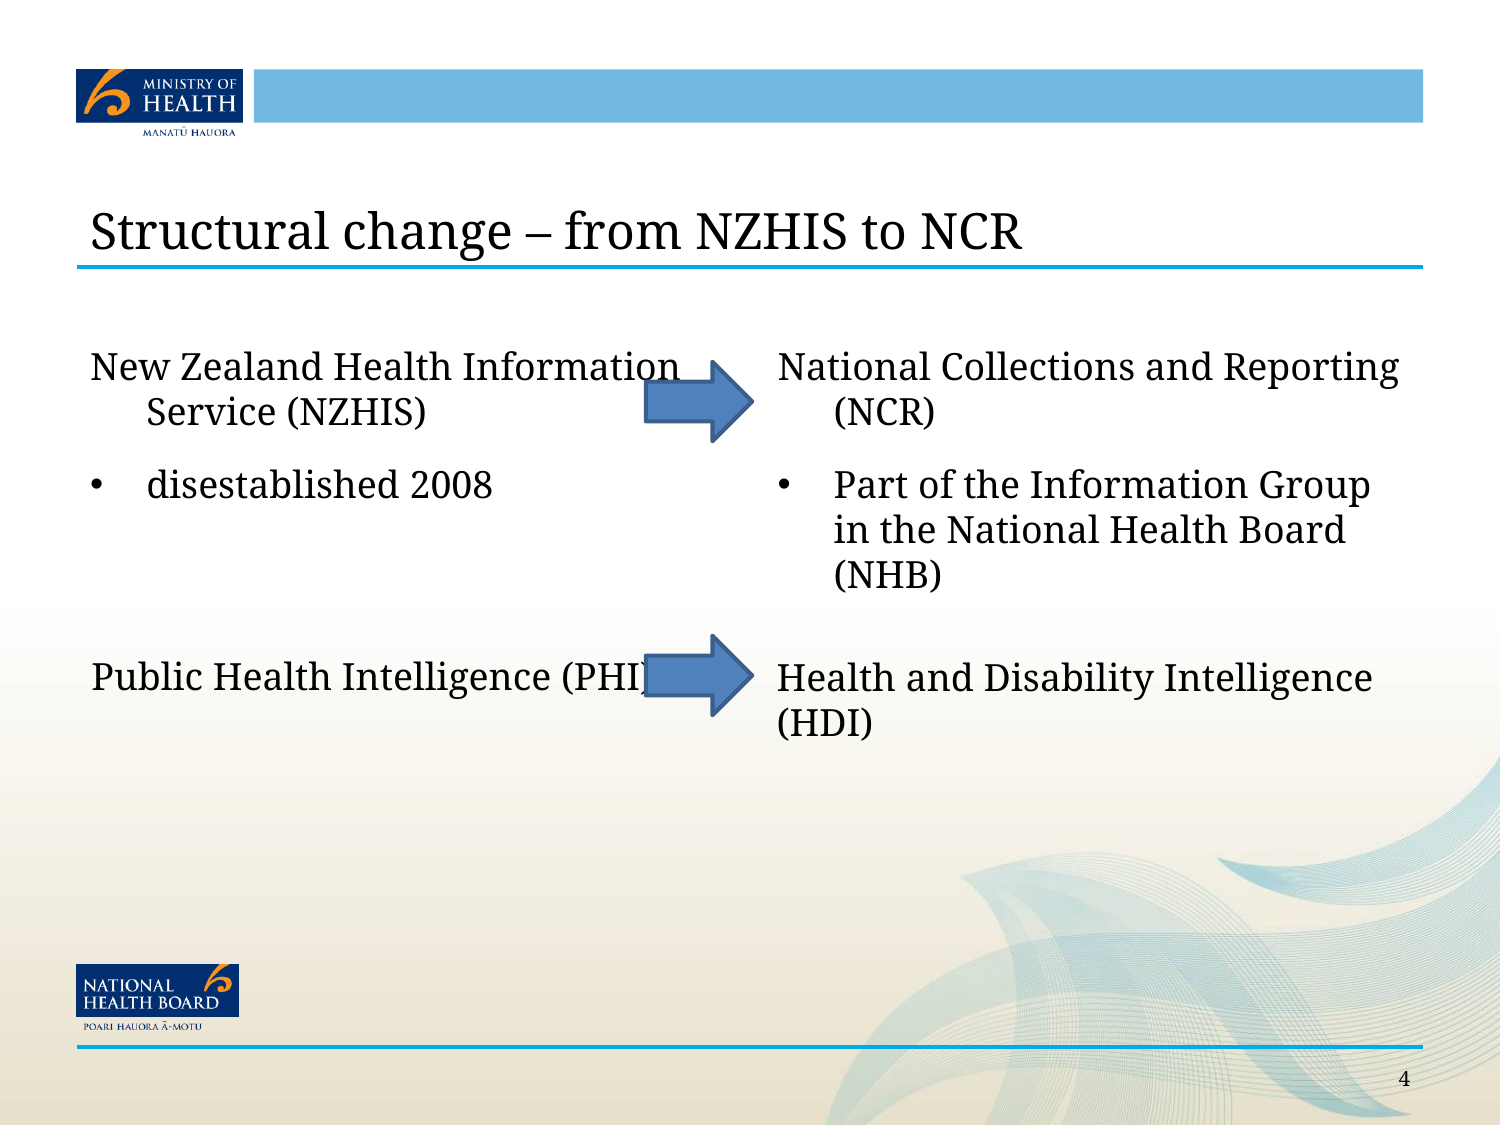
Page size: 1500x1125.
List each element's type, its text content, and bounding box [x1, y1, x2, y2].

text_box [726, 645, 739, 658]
picture [0, 350, 1500, 1125]
picture [76, 69, 243, 136]
text_box Health and Disability Intelligence (HDI) [761, 646, 1471, 841]
slide_number 4 [1074, 1058, 1425, 1103]
list National Collections and Reporting (NCR) Part of the Information Group in the National Health Board (NHB) [762, 262, 1425, 598]
title Structural change – from NZHIS to NCR [75, 137, 1425, 268]
text_box Public Health Intelligence (PHI) [76, 645, 710, 705]
list New Zealand Health Information Service (NZHIS) disestablished 2008 [75, 262, 738, 598]
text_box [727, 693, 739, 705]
text_box [643, 359, 755, 444]
text_box [643, 633, 755, 718]
